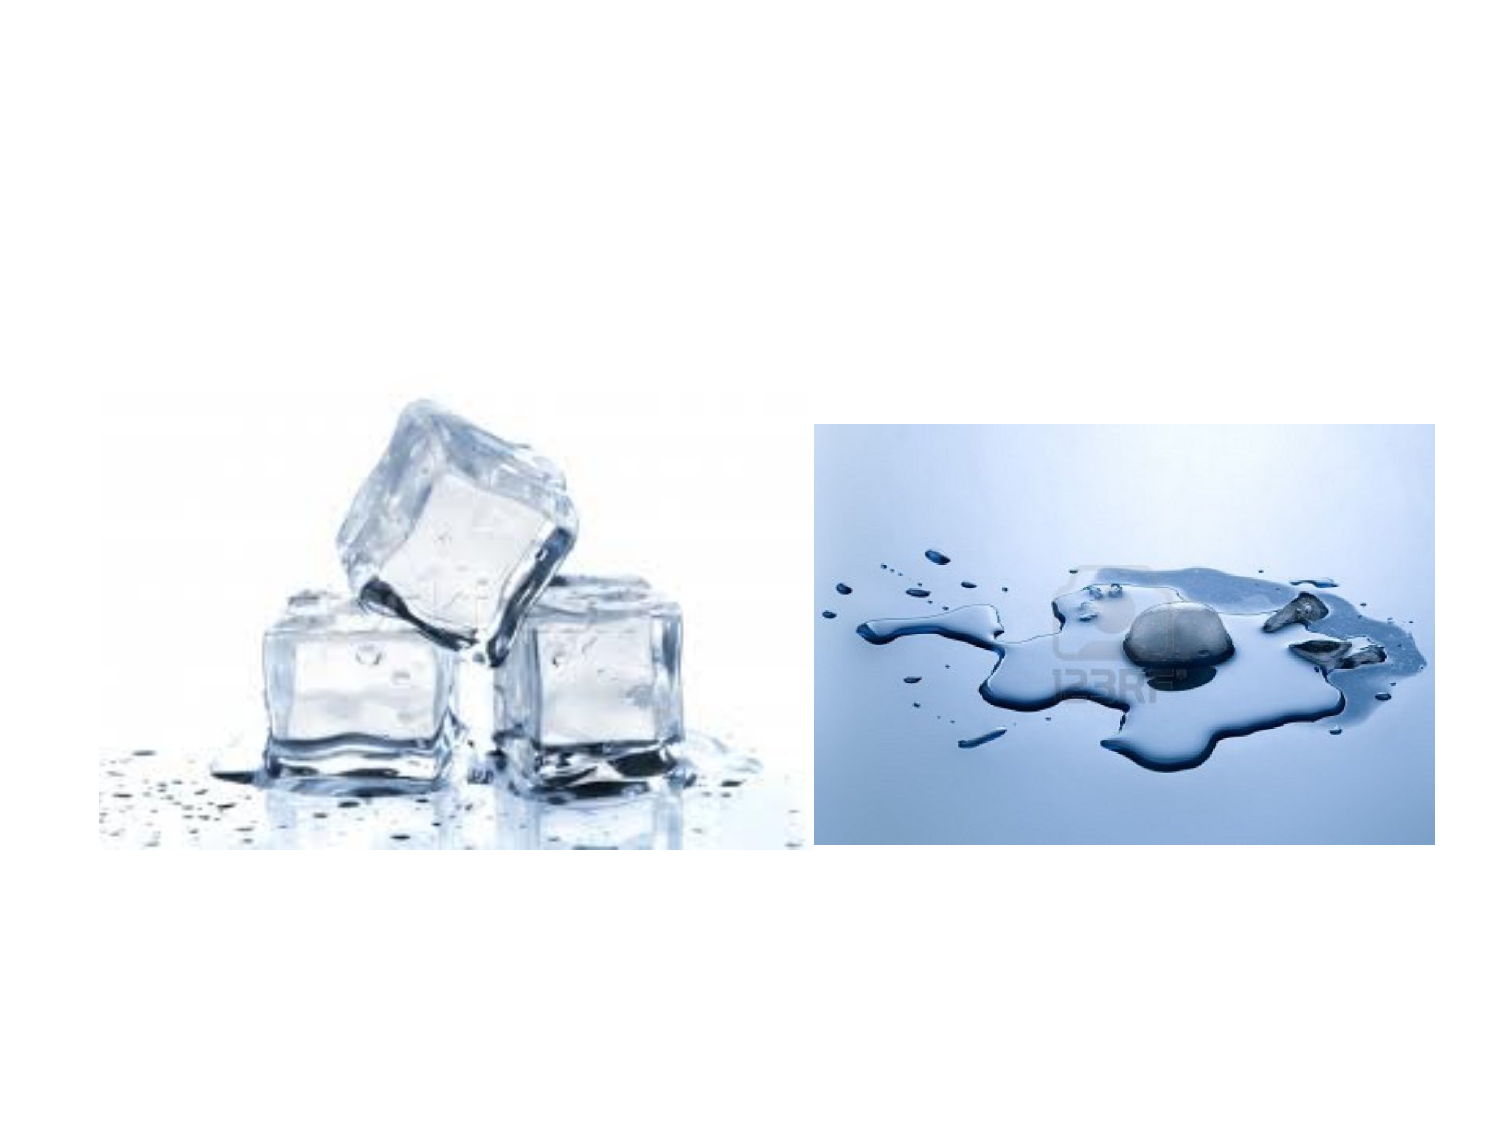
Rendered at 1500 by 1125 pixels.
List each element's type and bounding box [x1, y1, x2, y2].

picture [99, 374, 1435, 851]
